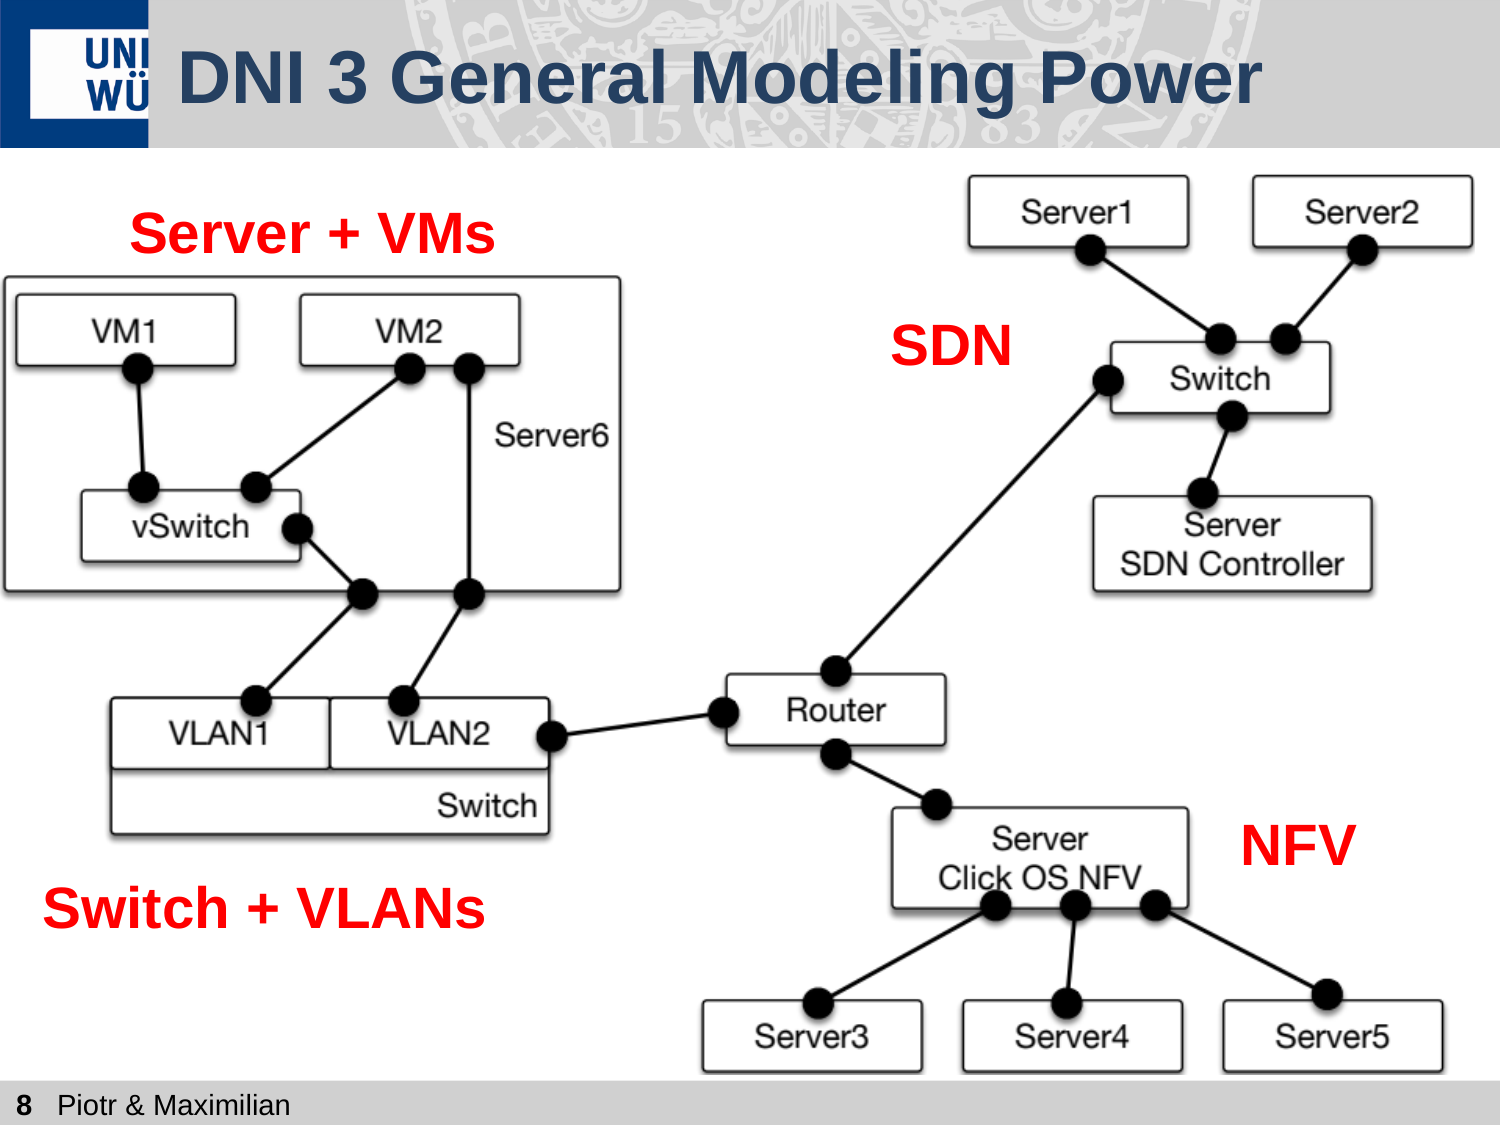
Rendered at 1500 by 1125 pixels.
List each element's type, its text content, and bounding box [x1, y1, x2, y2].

picture [0, 172, 1476, 1076]
picture [0, 0, 1500, 148]
text_box 8 Piotr & Maximilian [1, 1082, 413, 1125]
title DNI 3 General Modeling Power [162, 38, 1500, 109]
